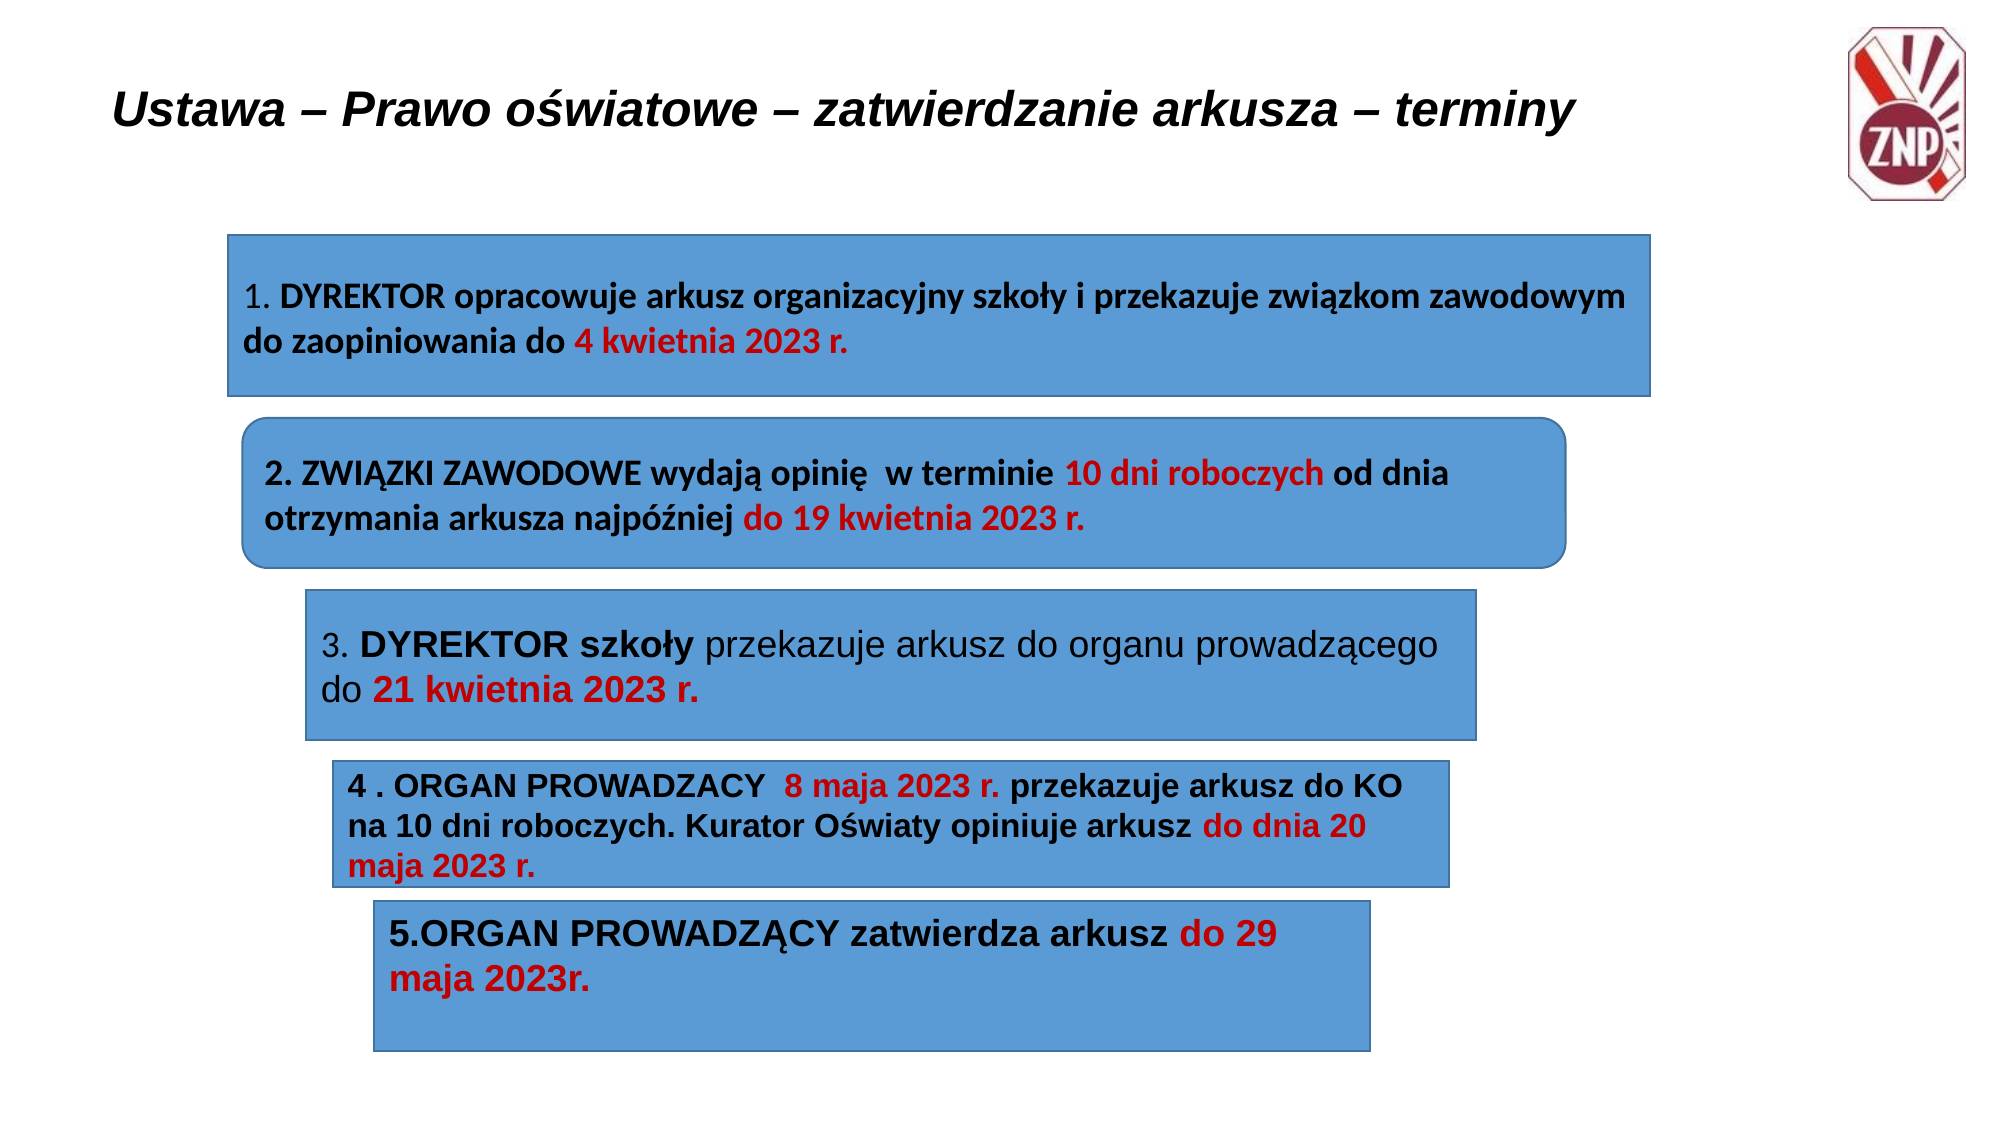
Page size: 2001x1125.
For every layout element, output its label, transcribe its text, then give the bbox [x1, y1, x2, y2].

text_box 5.ORGAN PROWADZĄCY zatwierdza arkusz do 29 maja 2023r. [373, 900, 1371, 1052]
text_box 3. DYREKTOR szkoły przekazuje arkusz do organu prowadzącego do 21 kwietnia 2023 r. [305, 589, 1477, 741]
picture [1848, 27, 1966, 201]
list [21, 234, 1762, 1045]
text_box 1. DYREKTOR opracowuje arkusz organizacyjny szkoły i przekazuje związkom zawodowym do zaopiniowania do 4 kwietnia 2023 r. [227, 234, 1651, 397]
title Ustawa – Prawo oświatowe – zatwierdzanie arkusza – terminy [96, 49, 1846, 172]
text_box 4 . ORGAN PROWADZACY 8 maja 2023 r. przekazuje arkusz do KO na 10 dni roboczych. Kurator Oświaty opiniuje arkusz do dnia 20 maja 2023 r. [332, 760, 1450, 888]
text_box 2. ZWIĄZKI ZAWODOWE wydają opinię w terminie 10 dni roboczych od dnia otrzymania arkusza najpóźniej do 19 kwietnia 2023 r. [241, 416, 1567, 569]
